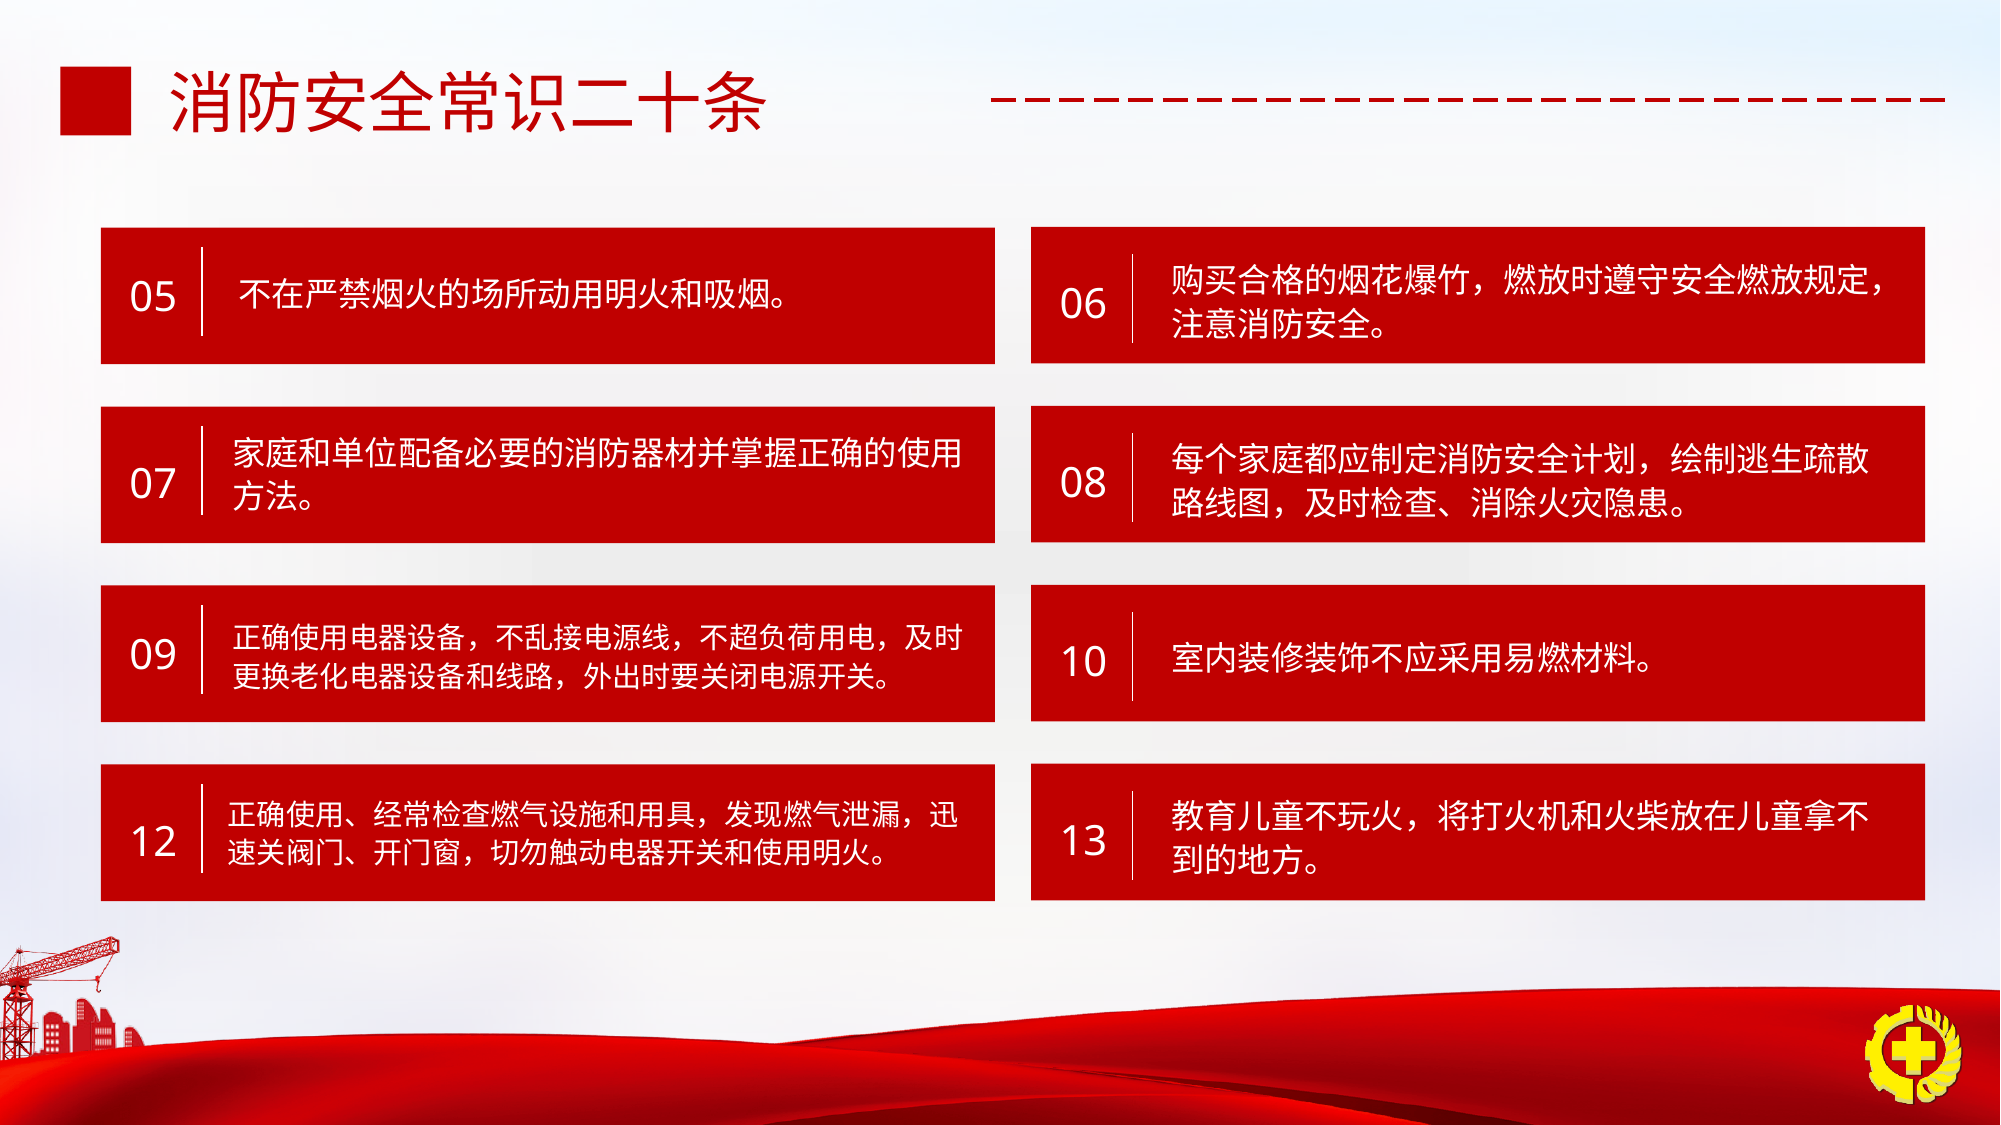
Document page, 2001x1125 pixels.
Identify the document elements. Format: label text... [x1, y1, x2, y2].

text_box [1031, 763, 1925, 901]
picture [0, 890, 2001, 1125]
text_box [100, 227, 998, 365]
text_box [100, 406, 995, 544]
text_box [1031, 405, 1925, 543]
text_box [1031, 226, 1925, 364]
text_box 消防安全常识二十条 [154, 53, 965, 148]
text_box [100, 585, 995, 722]
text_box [100, 764, 995, 901]
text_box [1031, 584, 1925, 722]
text_box [59, 66, 132, 136]
